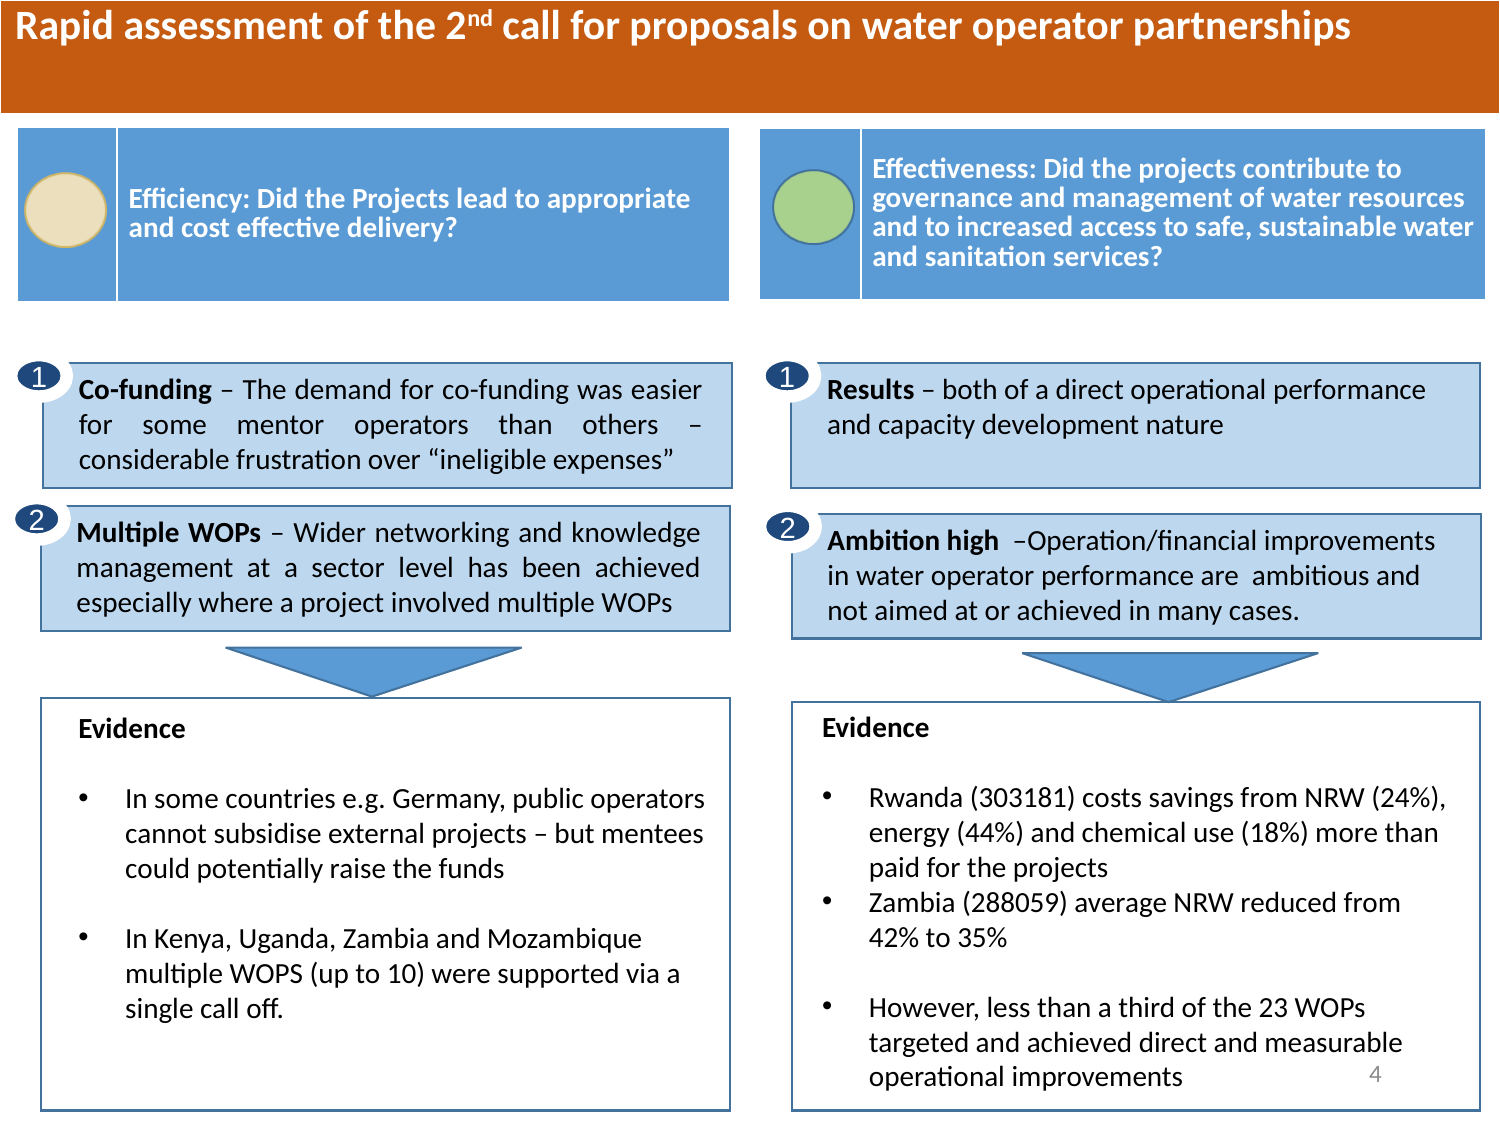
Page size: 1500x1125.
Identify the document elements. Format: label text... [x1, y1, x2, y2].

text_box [10, 355, 732, 488]
table_header Effectiveness: Did the projects contribute to governance and management of water resources and to increased access to safe, sustainable water and sanitation services? [862, 129, 1485, 299]
slide_number 4 [1059, 1042, 1397, 1103]
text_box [8, 498, 730, 631]
table_header [18, 128, 116, 301]
text_box Evidence Rwanda (303181) costs savings from NRW (24%), energy (44%) and chemical use (18%) more than paid for the projects Zambia (288059) average NRW reduced from 42% to 35% However, less than a third of the 23 WOPs targeted and achieved direct and measurable operational improvements [807, 700, 1467, 1101]
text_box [759, 505, 1481, 639]
text_box [791, 701, 1481, 1112]
text_box [225, 646, 522, 698]
picture [24, 172, 107, 248]
table_header [760, 129, 860, 299]
picture [771, 169, 855, 245]
text_box [40, 697, 731, 1112]
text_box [759, 355, 1481, 488]
table_header Rapid assessment of the 2nd call for proposals on water operator partnerships [1, 1, 1499, 113]
text_box [1021, 652, 1319, 704]
table_header Efficiency: Did the Projects lead to appropriate and cost effective delivery? [118, 128, 729, 301]
